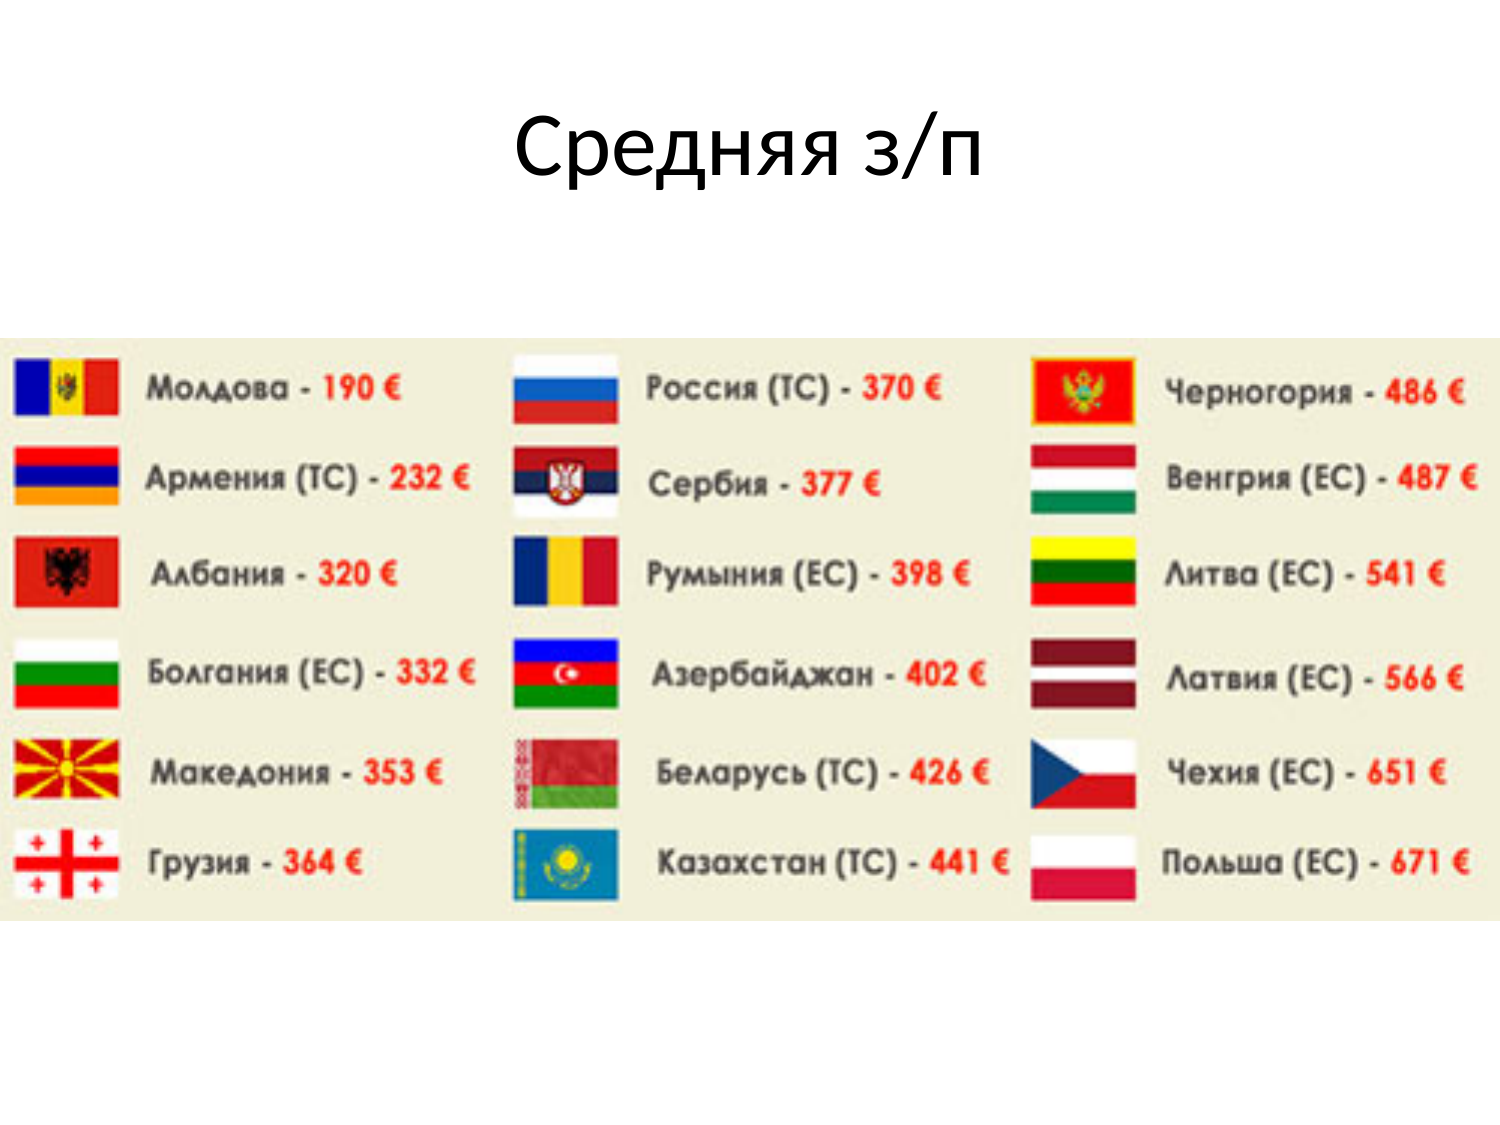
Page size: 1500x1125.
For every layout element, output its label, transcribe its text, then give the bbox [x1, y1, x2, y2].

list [0, 337, 1500, 921]
title Средняя з/п [75, 45, 1425, 233]
